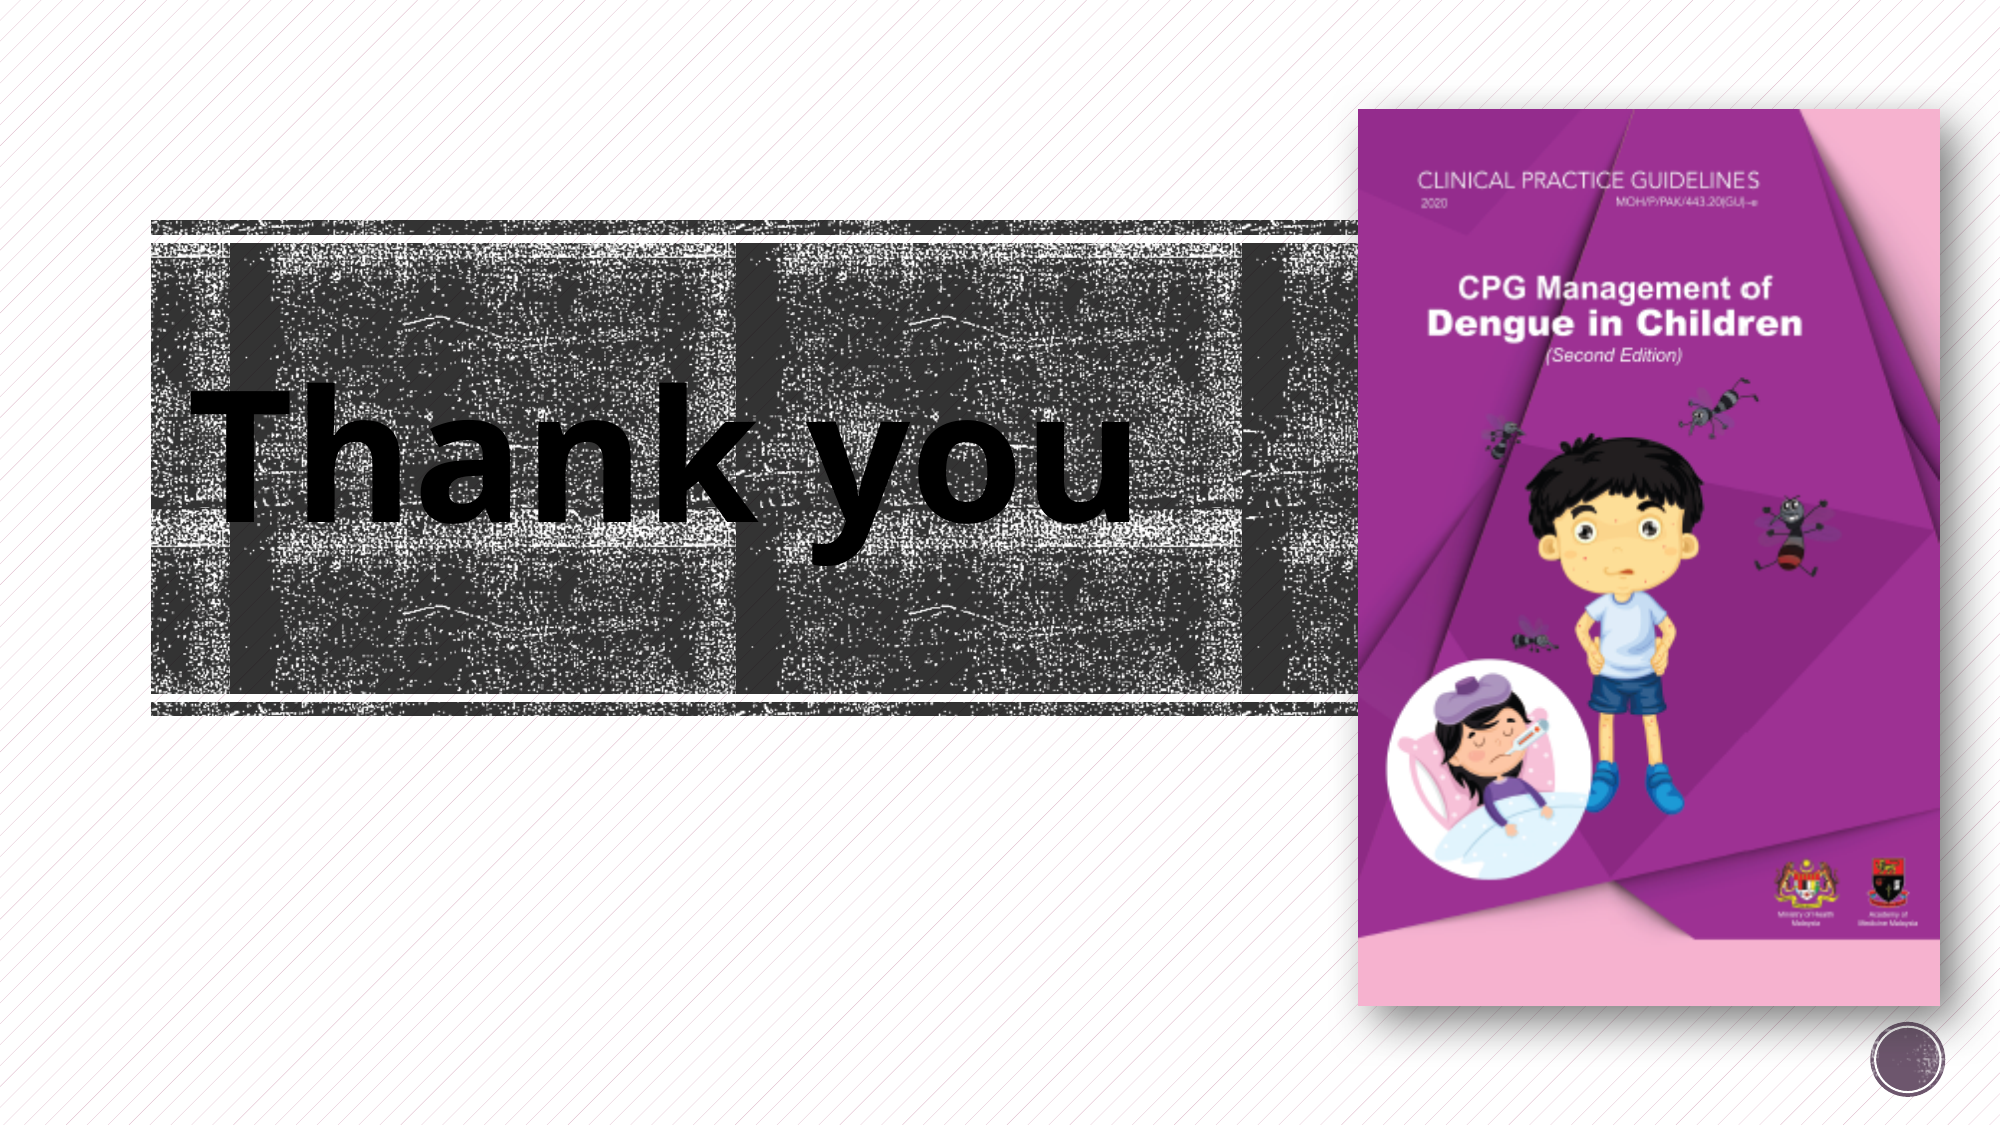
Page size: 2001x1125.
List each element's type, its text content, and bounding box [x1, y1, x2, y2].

picture [1358, 109, 1940, 1006]
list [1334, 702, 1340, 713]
title Thank you [172, 234, 1340, 699]
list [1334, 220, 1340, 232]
